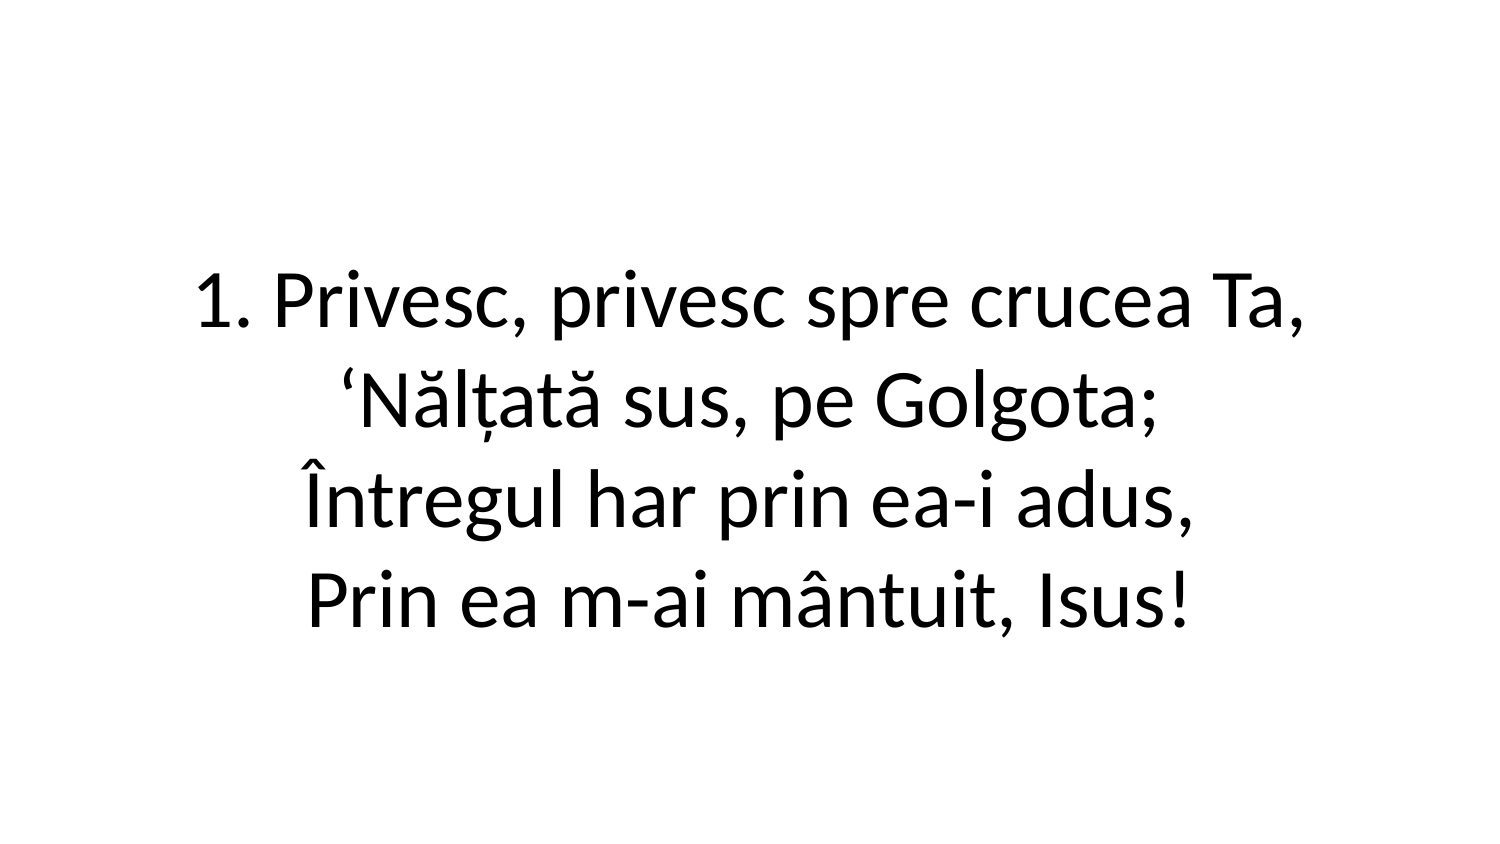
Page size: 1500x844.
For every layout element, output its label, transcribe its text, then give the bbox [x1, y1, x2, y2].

text_box 1. Privesc, privesc spre crucea Ta, ‘Nălțată sus, pe Golgota; Întregul har prin ea-i adus, Prin ea m-ai mântuit, Isus! [176, 192, 1324, 652]
